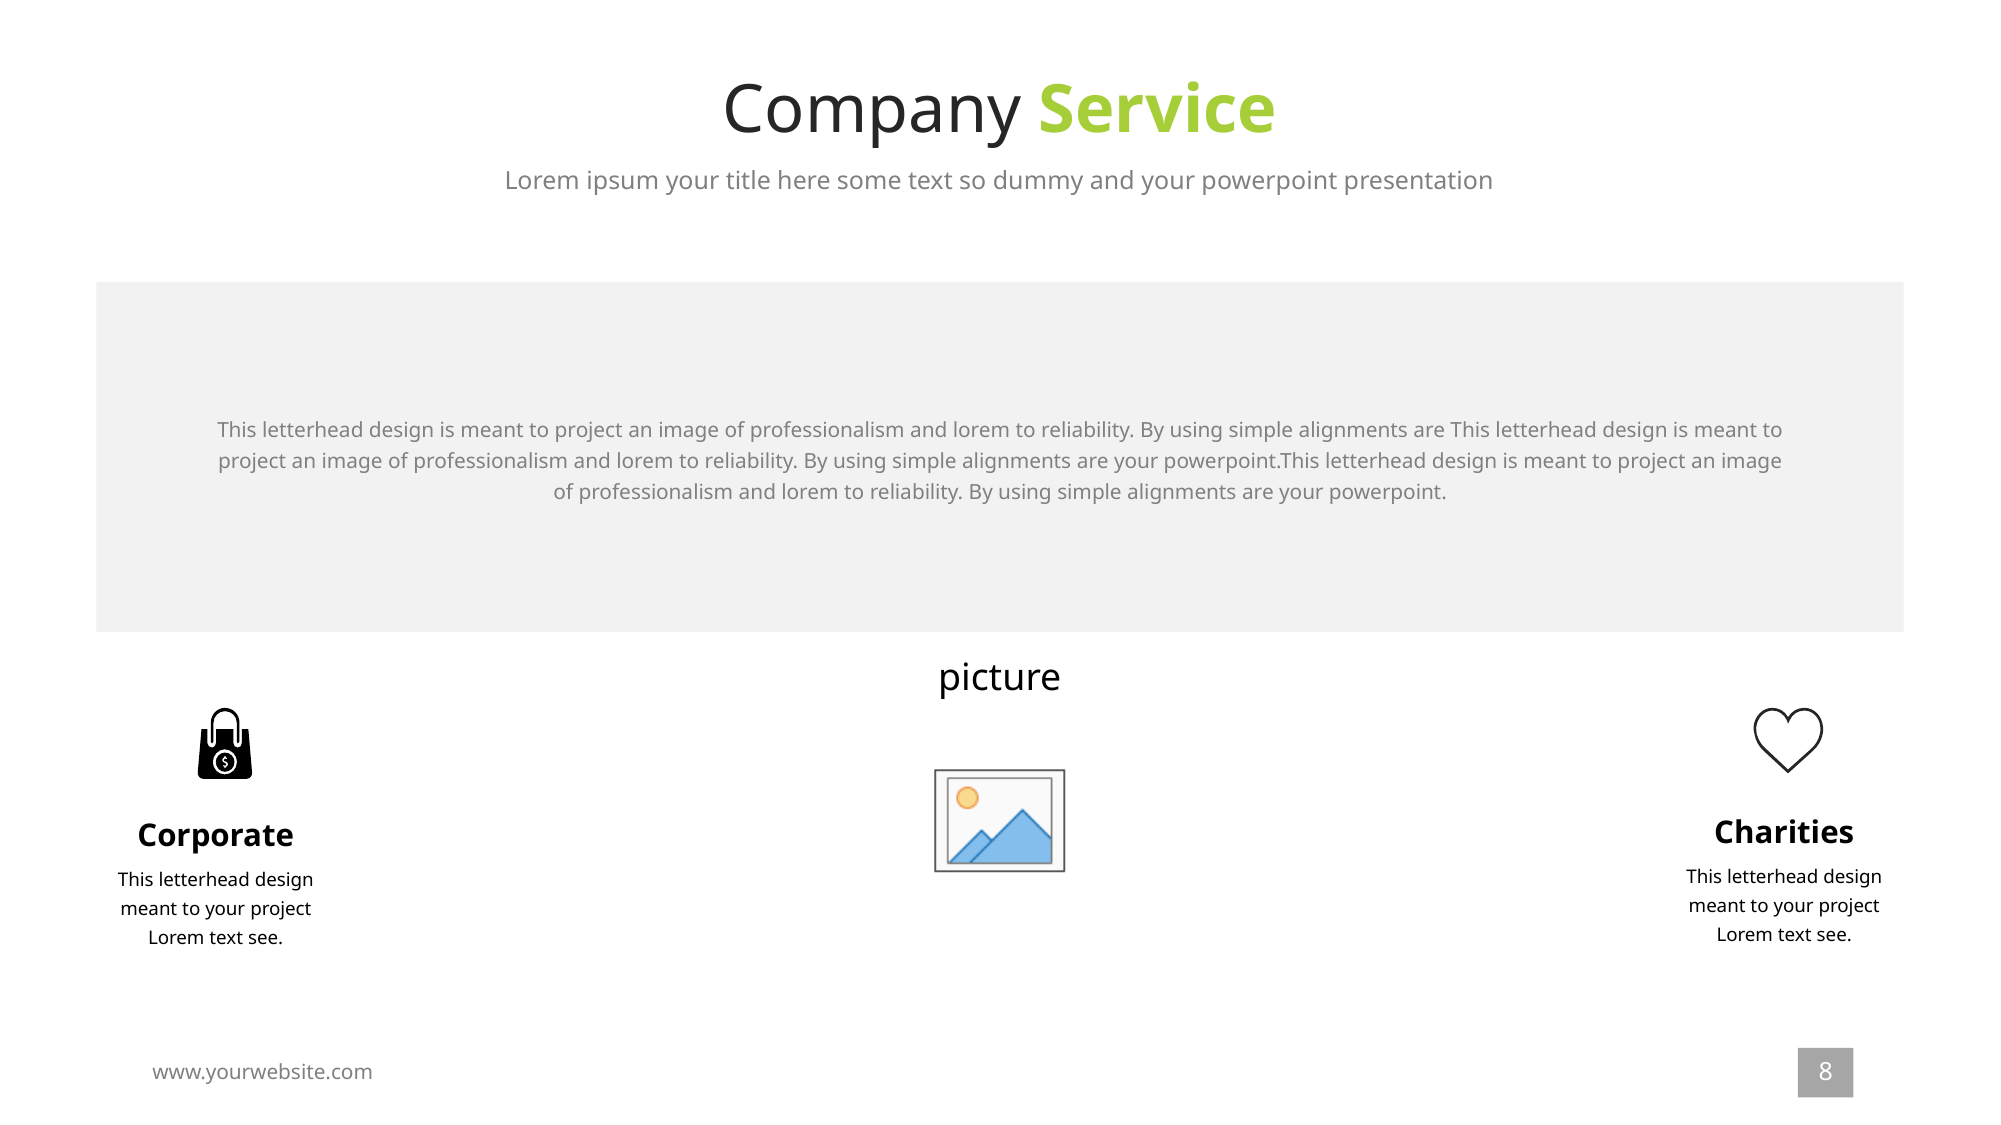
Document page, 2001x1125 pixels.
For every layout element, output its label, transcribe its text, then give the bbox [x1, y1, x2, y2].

title Company Service [137, 55, 1863, 160]
picture [442, 645, 1557, 996]
slide_number 8 [1788, 1042, 1863, 1103]
text_box [95, 281, 1905, 633]
footer www.yourwebsite.com [137, 1042, 415, 1103]
list Lorem ipsum your title here some text so dummy and your powerpoint presentation [137, 160, 1863, 207]
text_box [96, 707, 336, 957]
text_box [1664, 707, 1904, 955]
text_box This letterhead design is meant to project an image of professionalism and lorem to reliability. By using simple alignments are This letterhead design is meant to project an image of professionalism and lorem to reliability. By using simple alignments are your powerpoint.This letterhead design is meant to project an image of professionalism and lorem to reliability. By using simple alignments are your powerpoint. [211, 399, 1789, 514]
